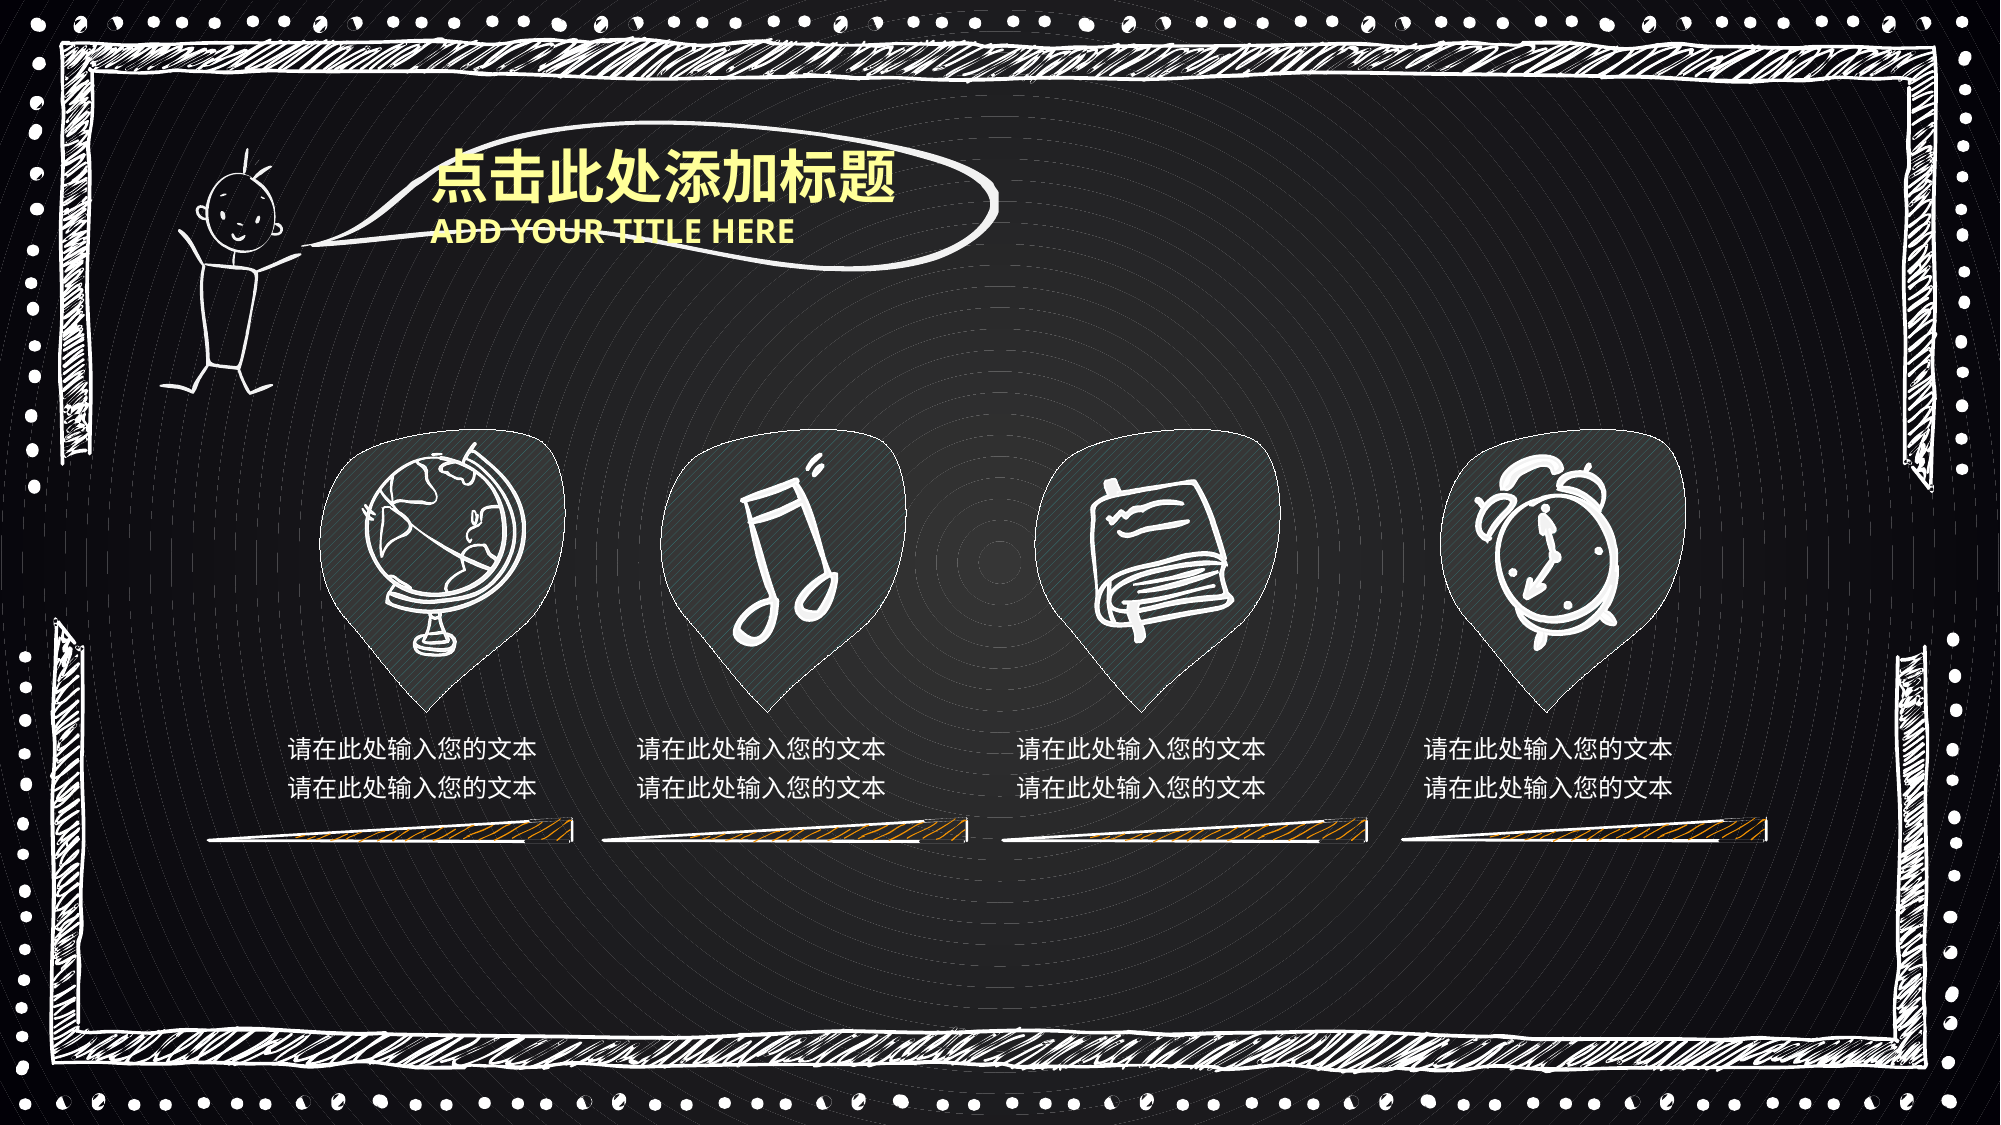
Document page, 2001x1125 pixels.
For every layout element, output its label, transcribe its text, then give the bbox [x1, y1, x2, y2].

picture [361, 442, 526, 658]
text_box [1440, 458, 1473, 626]
text_box 请在此处输入您的文本 请在此处输入您的文本 [1329, 717, 1768, 811]
text_box [660, 429, 907, 713]
text_box [387, 429, 566, 624]
text_box [378, 658, 485, 713]
text_box 请在此处输入您的文本 请在此处输入您的文本 [542, 717, 921, 811]
picture [601, 817, 969, 844]
text_box [319, 452, 361, 637]
picture [1001, 817, 1369, 844]
text_box 请在此处输入您的文本 请在此处输入您的文本 [193, 717, 542, 811]
text_box [1493, 651, 1614, 713]
picture [1473, 454, 1620, 651]
picture [159, 119, 999, 396]
picture [732, 452, 839, 647]
picture [206, 817, 574, 844]
text_box [1034, 429, 1281, 713]
text_box [1479, 429, 1686, 646]
picture [1090, 477, 1235, 644]
text_box 请在此处输入您的文本 请在此处输入您的文本 [921, 717, 1329, 811]
picture [1400, 817, 1768, 844]
